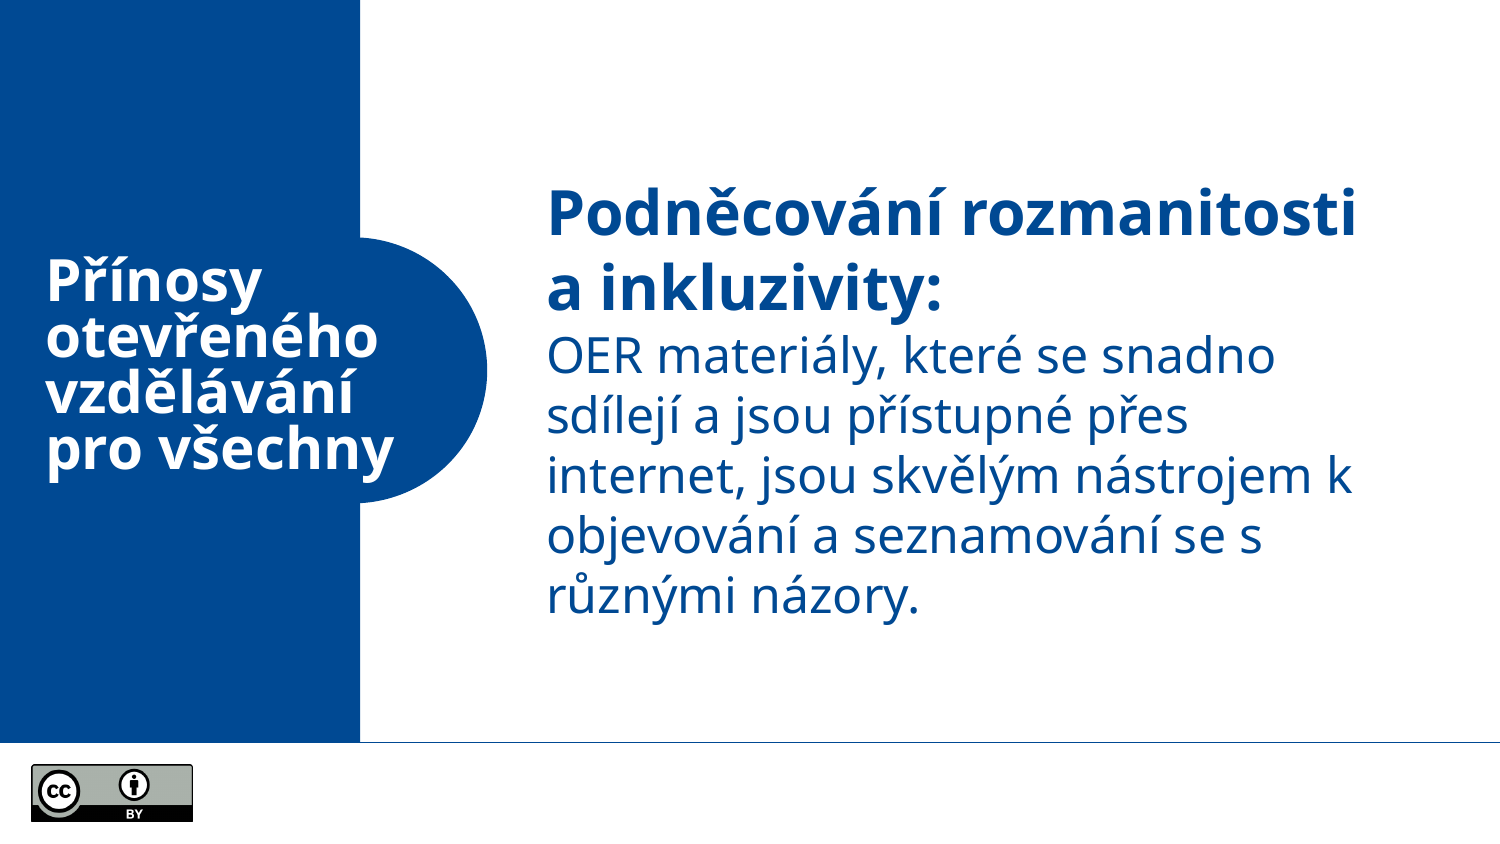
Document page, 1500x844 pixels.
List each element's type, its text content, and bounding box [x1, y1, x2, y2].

picture [31, 764, 193, 822]
text_box [317, 237, 389, 242]
text_box [0, 0, 361, 742]
text_box Přínosy otevřeného vzdělávání pro všechny [30, 242, 431, 496]
text_box Podněcování rozmanitosti a inkluzivity: OER materiály, které se snadno sdílejí a jsou přístupné přes internet, jsou skvělým nástrojem k objevování a seznamování se s různými názory. [531, 158, 1419, 639]
text_box [308, 496, 397, 504]
text_box [431, 262, 488, 479]
text_box [0, 750, 1500, 844]
